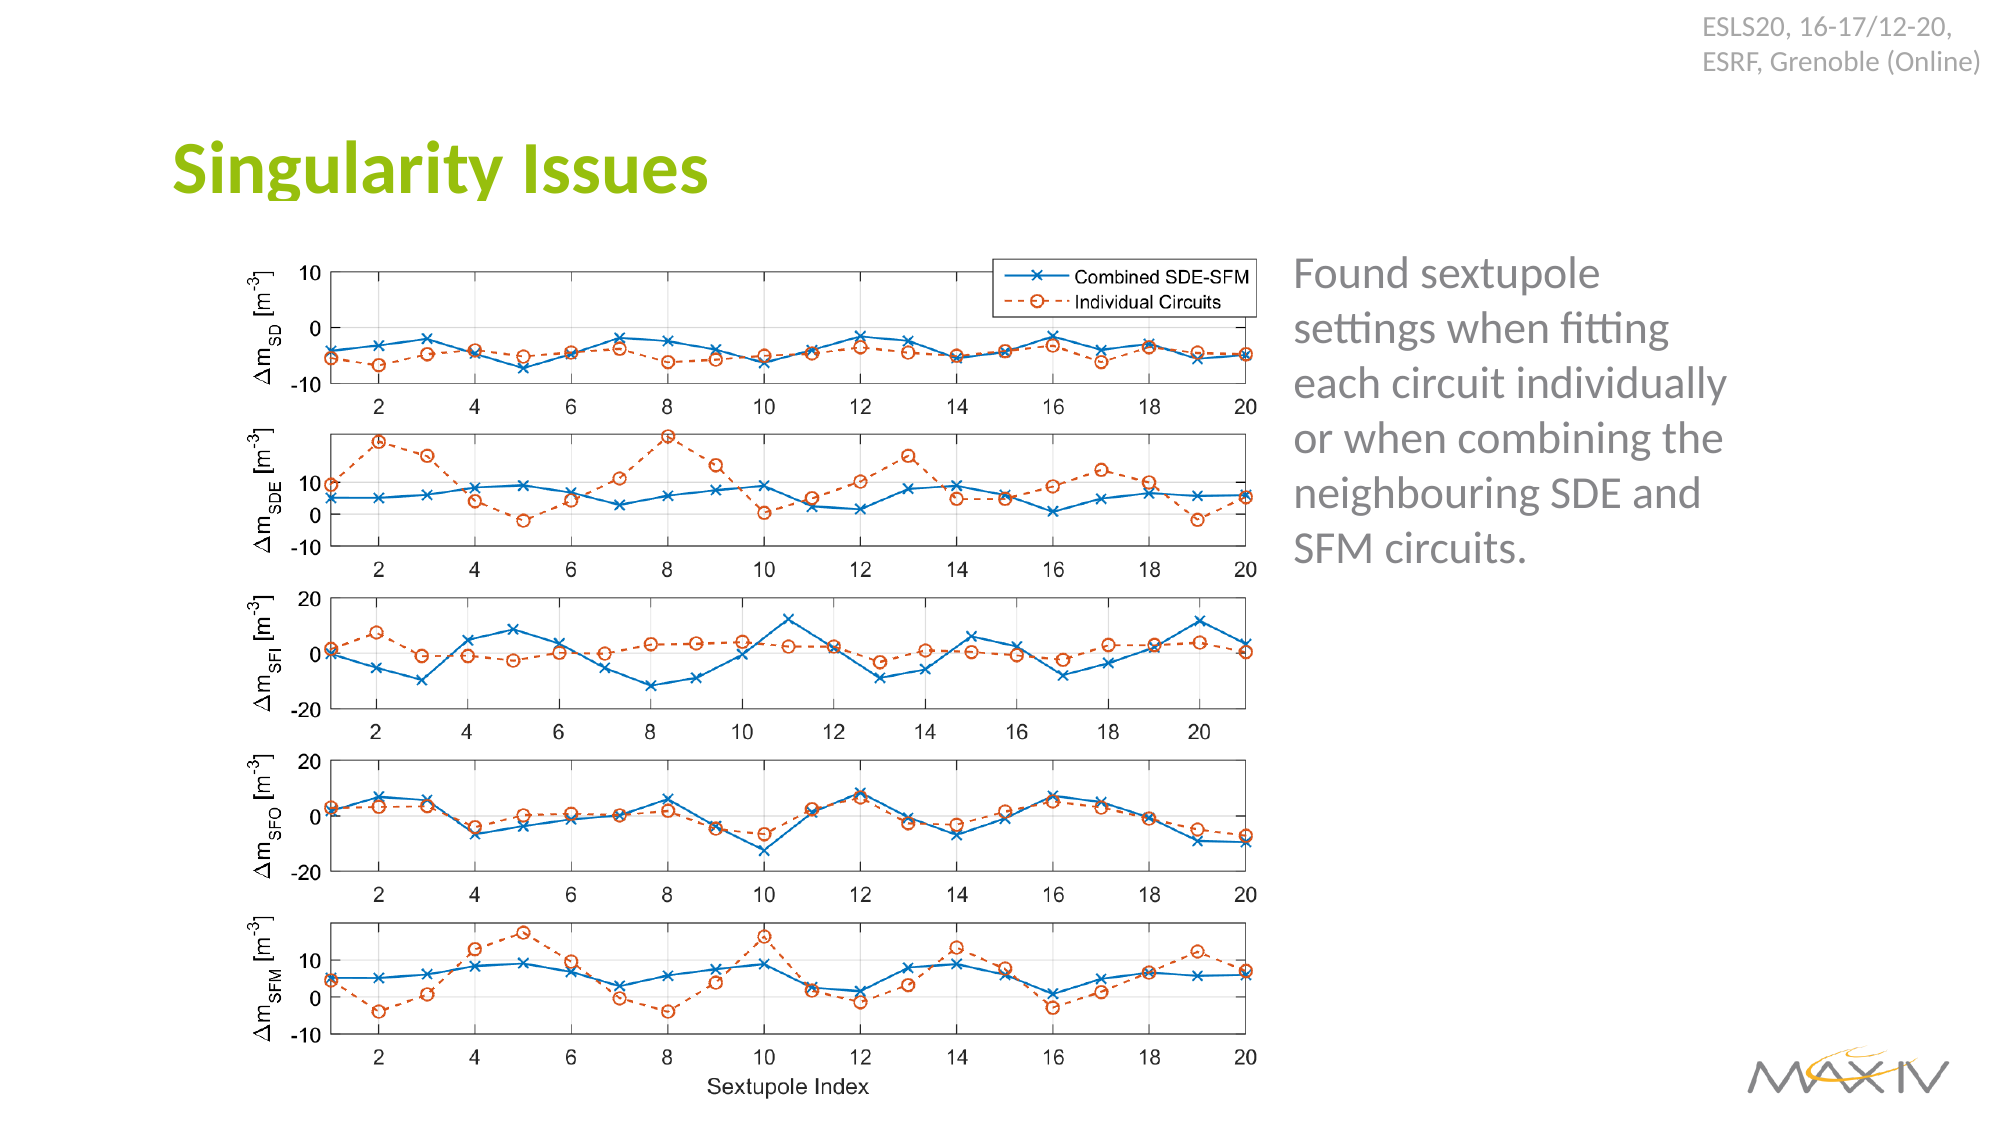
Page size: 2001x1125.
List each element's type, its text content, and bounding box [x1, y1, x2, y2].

title Singularity Issues [164, 0, 1827, 217]
text_box Found sextupole settings when fitting each circuit individually or when combining the neighbouring SDE and SFM circuits. [1357, 235, 1762, 581]
picture [176, 200, 1357, 1125]
picture [1746, 1045, 1951, 1094]
